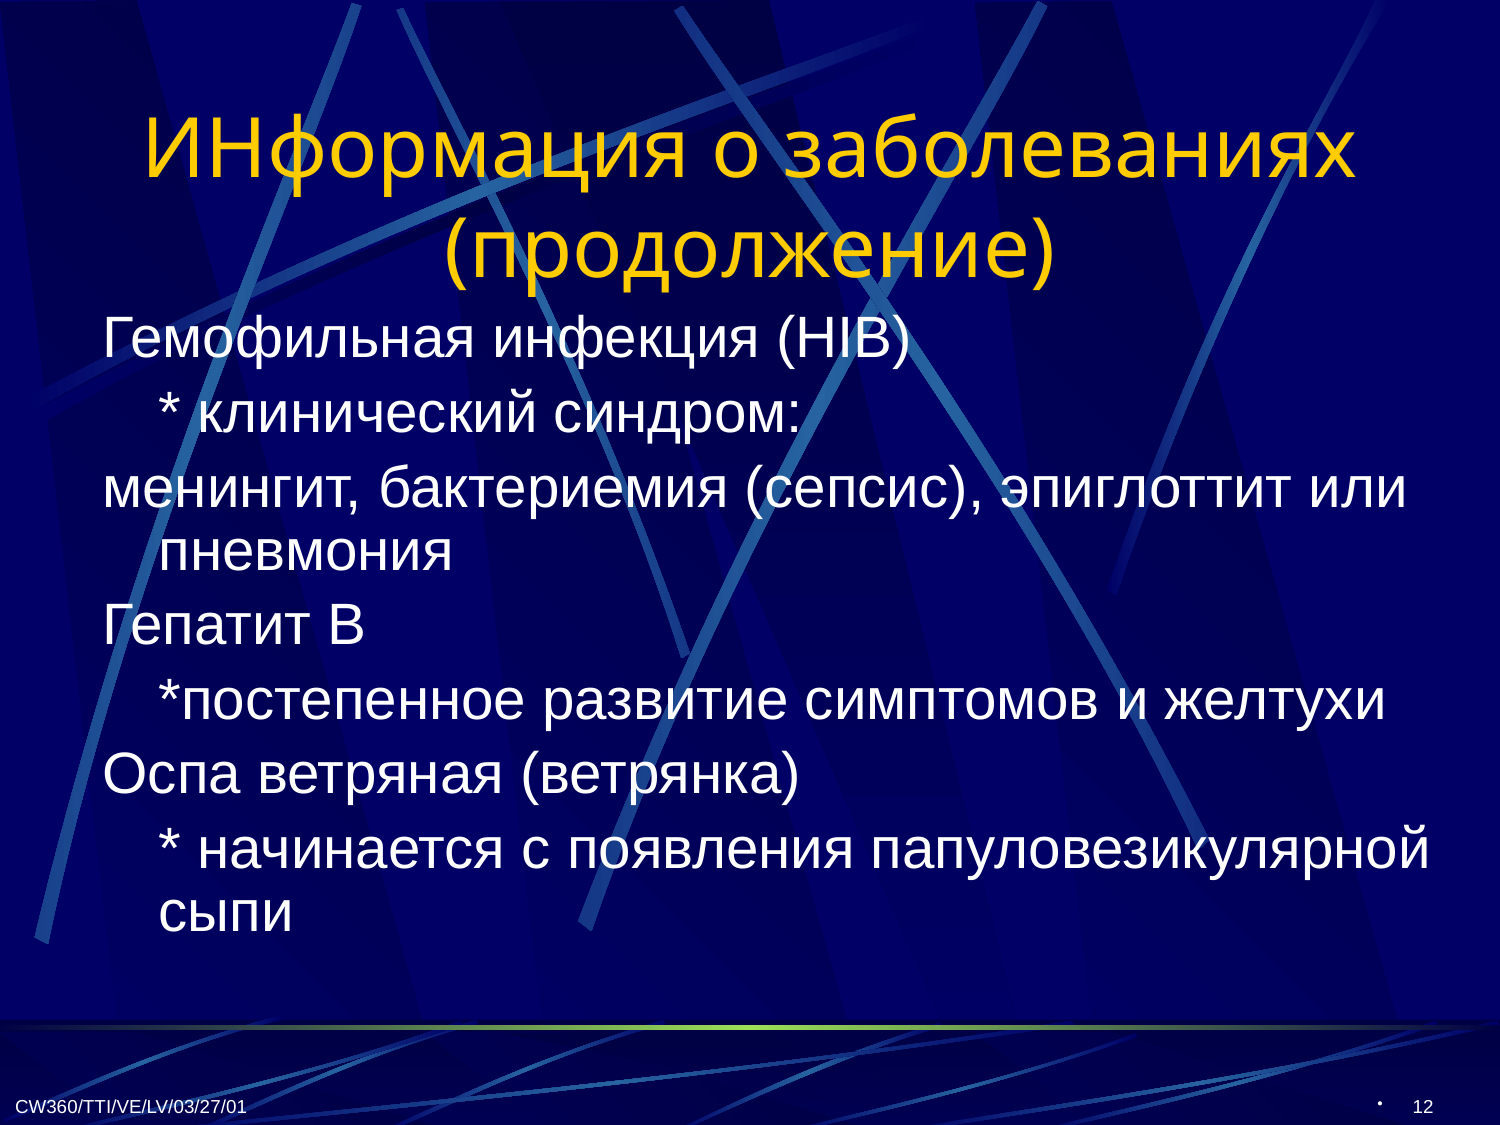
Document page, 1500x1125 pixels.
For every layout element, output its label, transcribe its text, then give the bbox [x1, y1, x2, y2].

list Гемофильная инфекция (HIB) * клинический синдром: менингит, бактериемия (сепсис), эпиглоттит или пневмония Гепатит В *постепенное развитие симптомов и желтухи Оспа ветряная (ветрянка) * начинается с появления папуловезикулярной сыпи [87, 299, 1500, 976]
title ИНформация о заболеваниях (продолжение) [112, 35, 1388, 299]
footer CW360/TTI/VE/LV/03/27/01 [0, 1074, 401, 1125]
